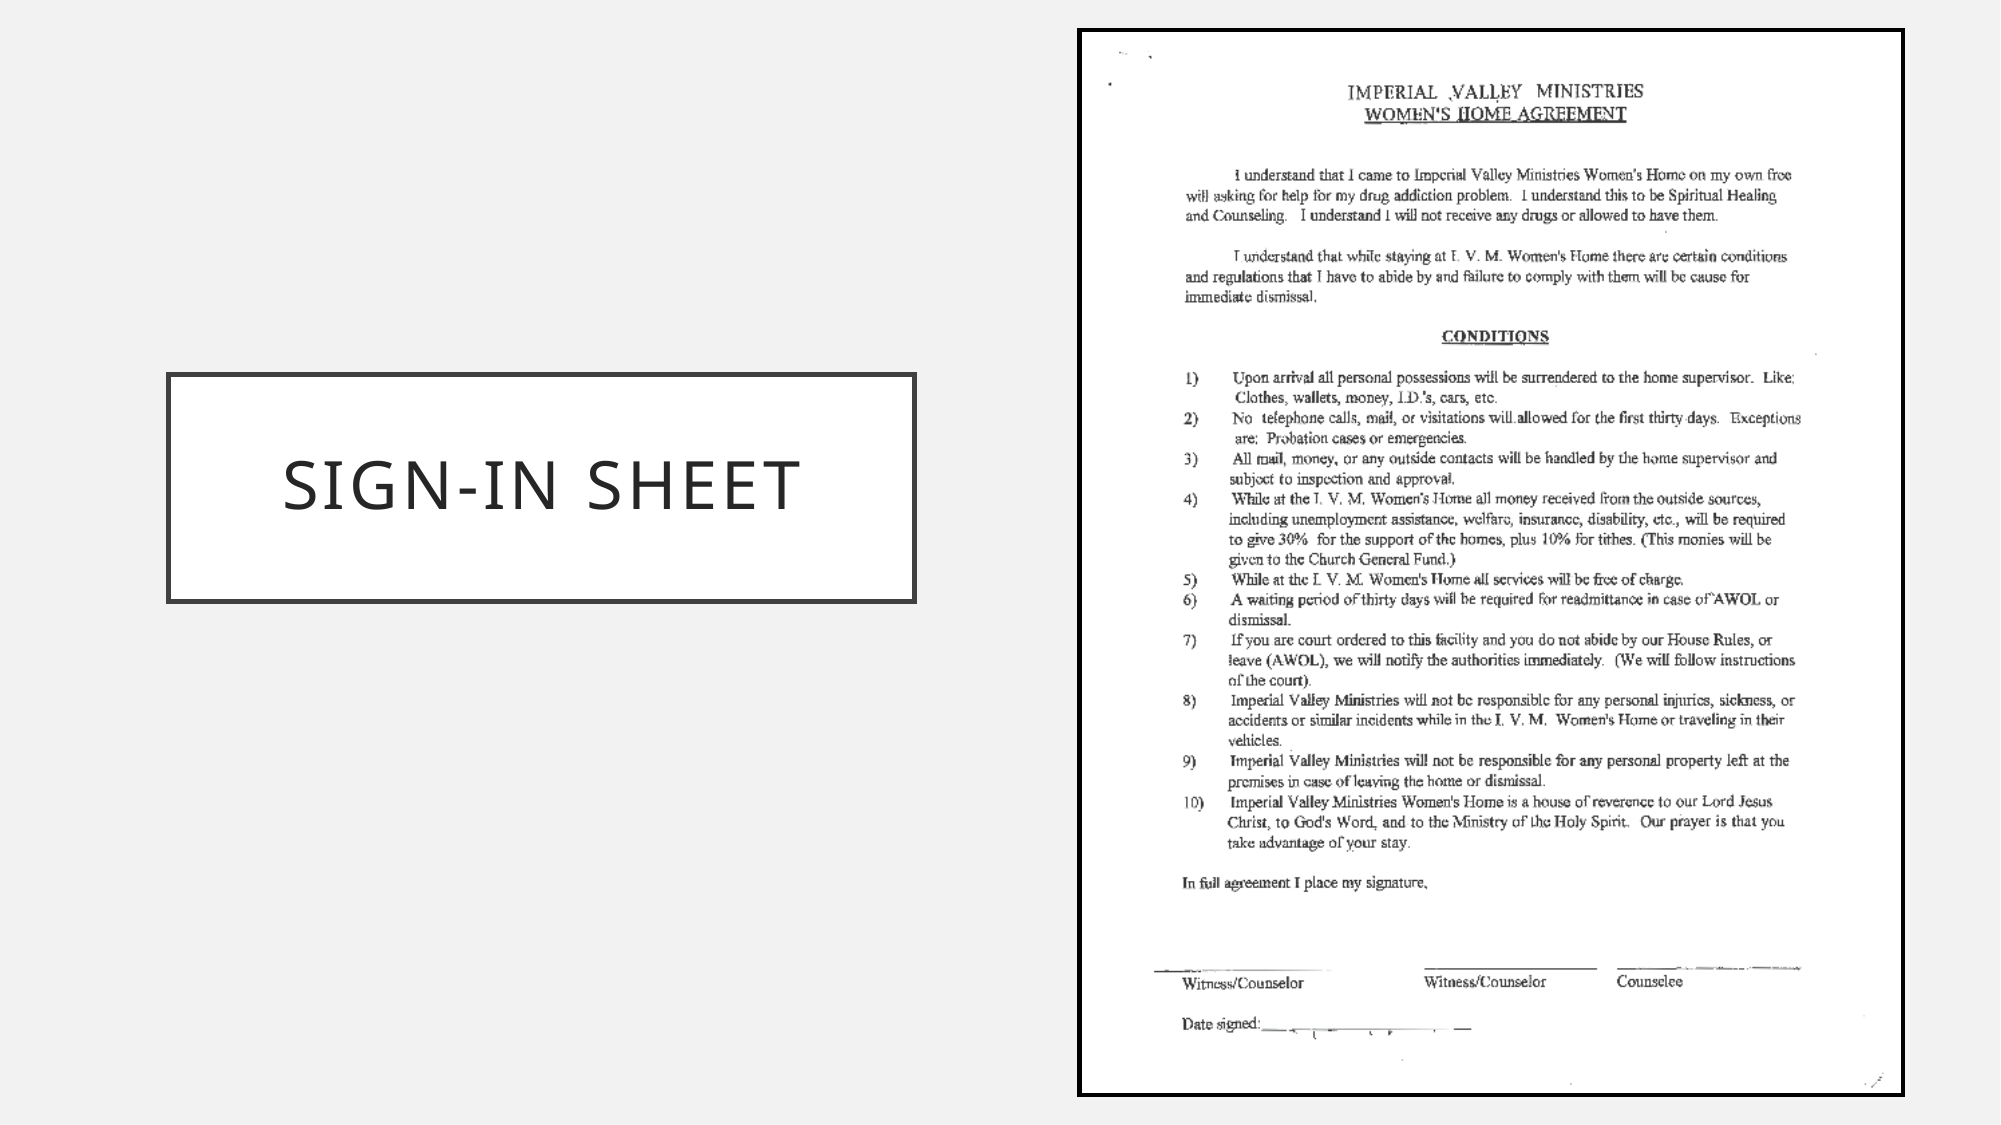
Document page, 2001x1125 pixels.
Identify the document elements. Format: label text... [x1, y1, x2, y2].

title Sign-in Sheet [166, 372, 917, 604]
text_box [1081, 32, 1901, 1093]
